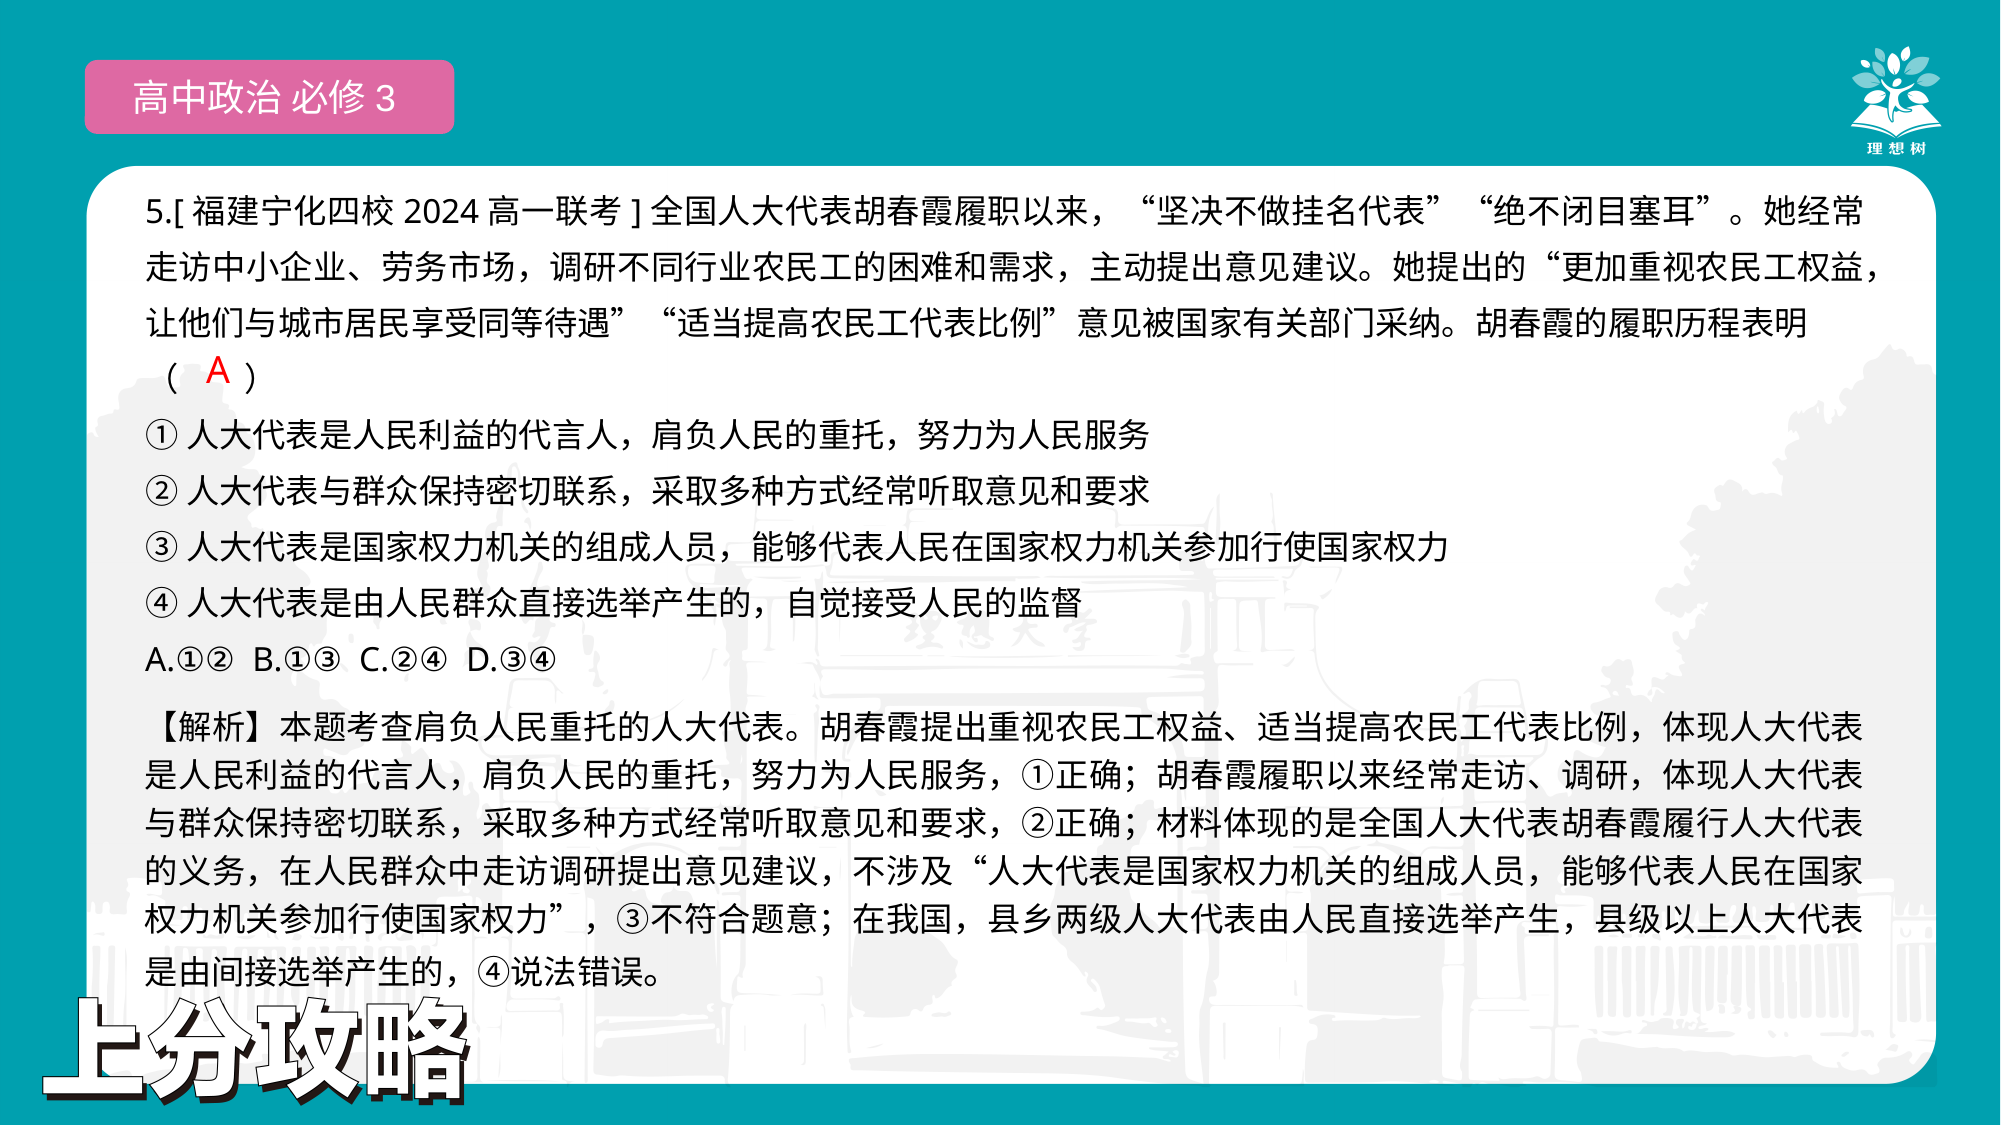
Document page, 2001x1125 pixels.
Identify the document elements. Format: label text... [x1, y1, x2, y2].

text_box 5.[福建宁化四校2024高一联考]全国人大代表胡春霞履职以来，“坚决不做挂名代表”“绝不闭目塞耳”。她经常走访中小企业、劳务市场，调研不同行业农民工的困难和需求，主动提出意见建议。她提出的“更加重视农民工权益，让他们与城市居民享受同等待遇”“适当提高农民工代表比例”意见被国家有关部门采纳。胡春霞的履职历程表明 （ ） ①人大代表是人民利益的代言人，肩负人民的重托，努力为人民服务 ②人大代表与群众保持密切联系，采取多种方式经常听取意见和要求 ③人大代表是国家权力机关的组成人员，能够代表人民在国家权力机关参加行使国家权力 ④人大代表是由人民群众直接选举产生的，自觉接受人民的监督 A.①② B.①③ C.②④ D.③④ [130, 167, 1880, 685]
picture [0, 0, 2001, 1125]
text_box 【解析】本题考查肩负人民重托的人大代表。胡春霞提出重视农民工权益、适当提高农民工代表比例，体现人大代表是人民利益的代言人，肩负人民的重托，努力为人民服务，①正确；胡春霞履职以来经常走访、调研，体现人大代表与群众保持密切联系，采取多种方式经常听取意见和要求，②正确；材料体现的是全国人大代表胡春霞履行人大代表的义务，在人民群众中走访调研提出意见建议，不涉及“人大代表是国家权力机关的组成人员，能够代表人民在国家权力机关参加行使国家权力”，③不符合题意；在我国，县乡两级人大代表由人民直接选举产生，县级以上人大代表是由间接选举产生的，④说法错误。 [130, 690, 1880, 999]
text_box A [181, 316, 299, 399]
text_box 高中政治 必修3 [83, 58, 456, 135]
